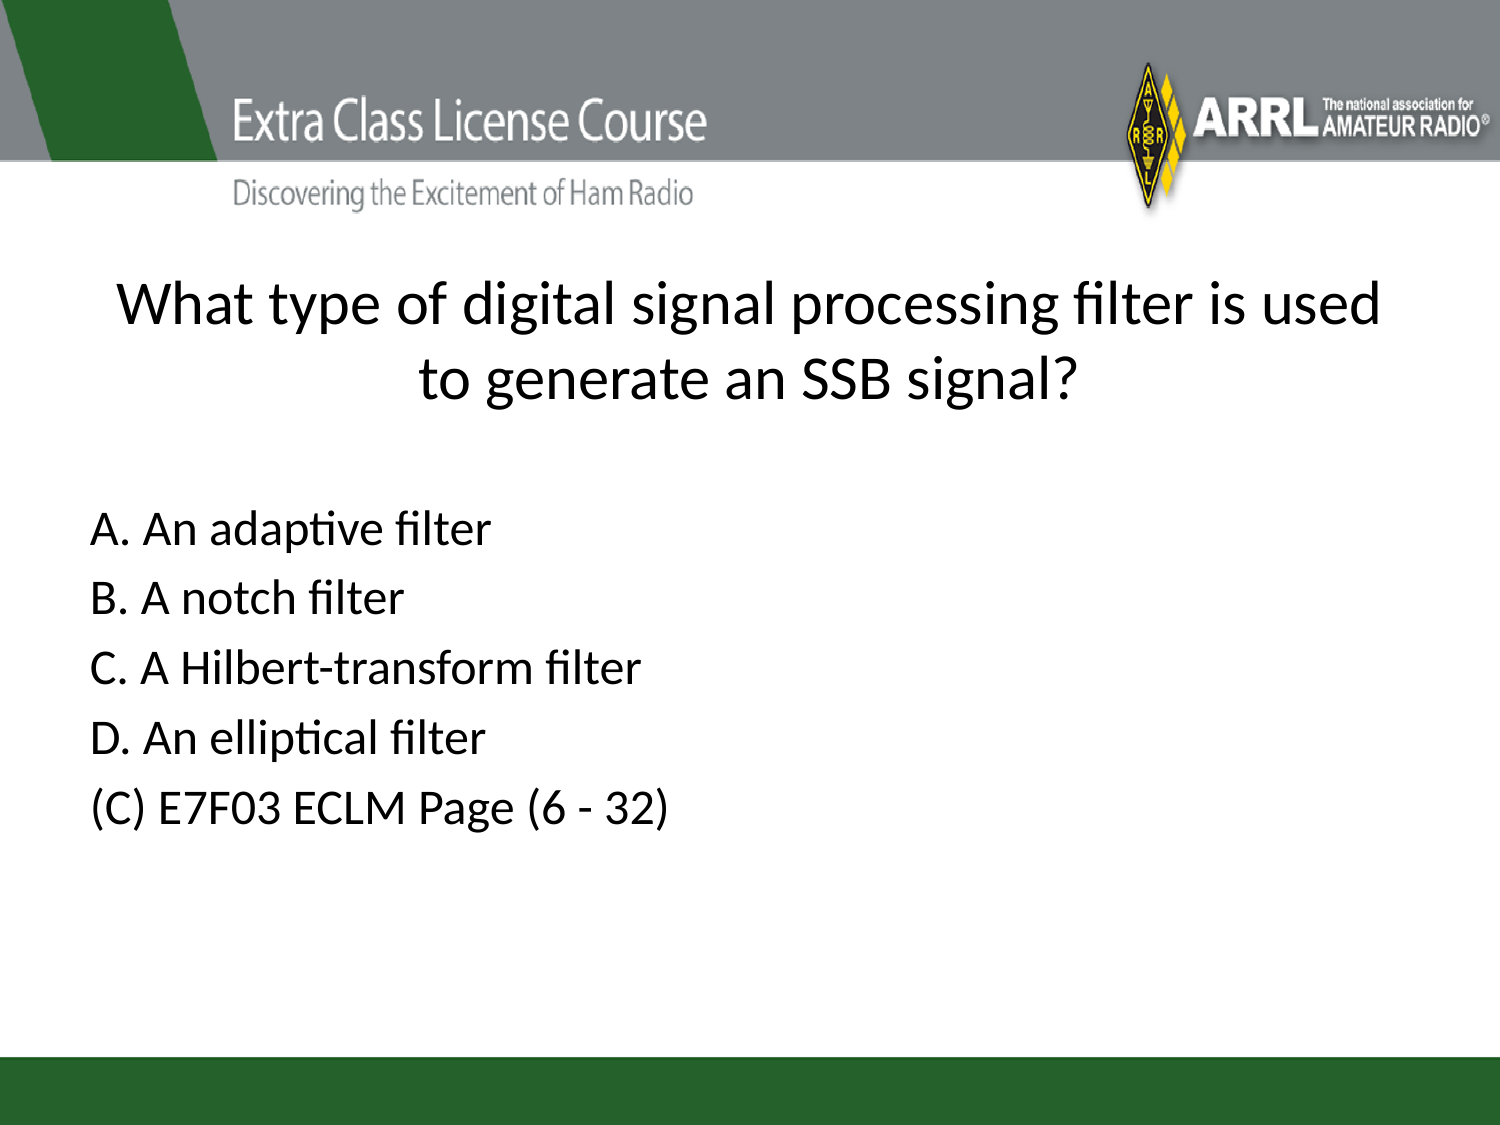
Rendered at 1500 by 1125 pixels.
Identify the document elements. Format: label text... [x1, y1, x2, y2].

title What type of digital signal processing filter is used to generate an SSB signal? [75, 254, 1425, 435]
list A. An adaptive filter B. A notch filter C. A Hilbert-transform filter D. An elliptical filter (C) E7F03 ECLM Page (6 - 32) [75, 487, 1425, 1005]
picture [0, 0, 1500, 1125]
